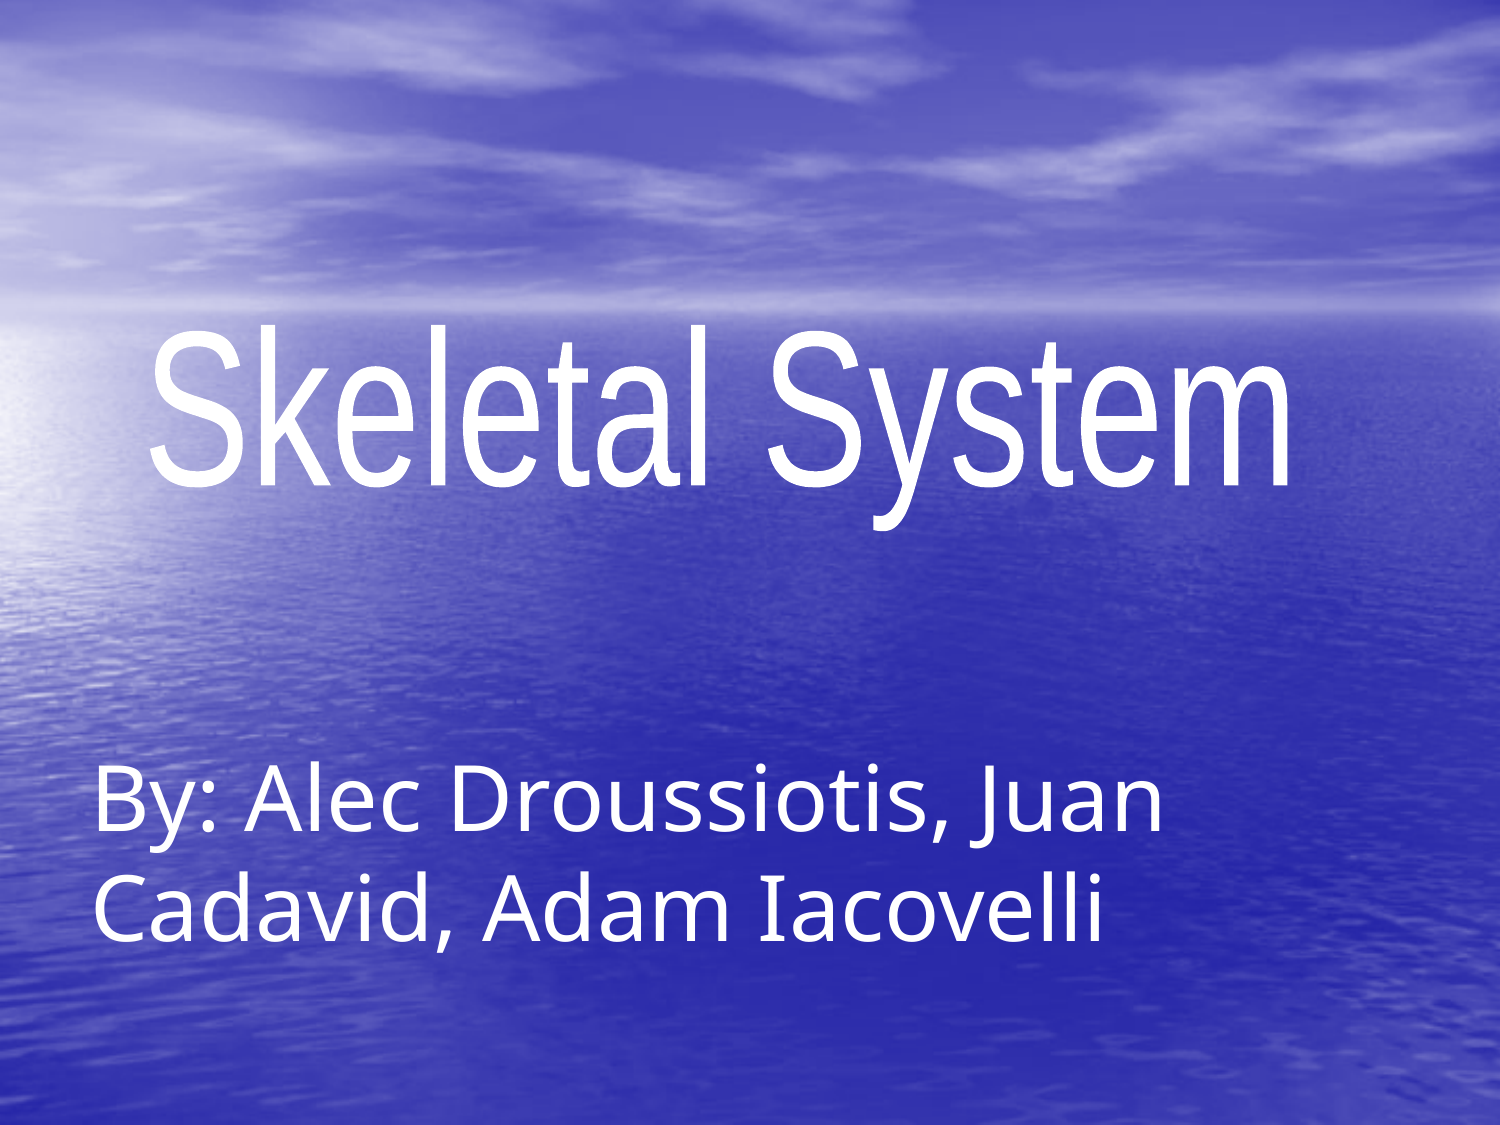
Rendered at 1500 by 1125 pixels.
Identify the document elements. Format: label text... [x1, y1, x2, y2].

title By: Alec Droussiotis, Juan Cadavid, Adam Iacovelli [74, 699, 1426, 1001]
